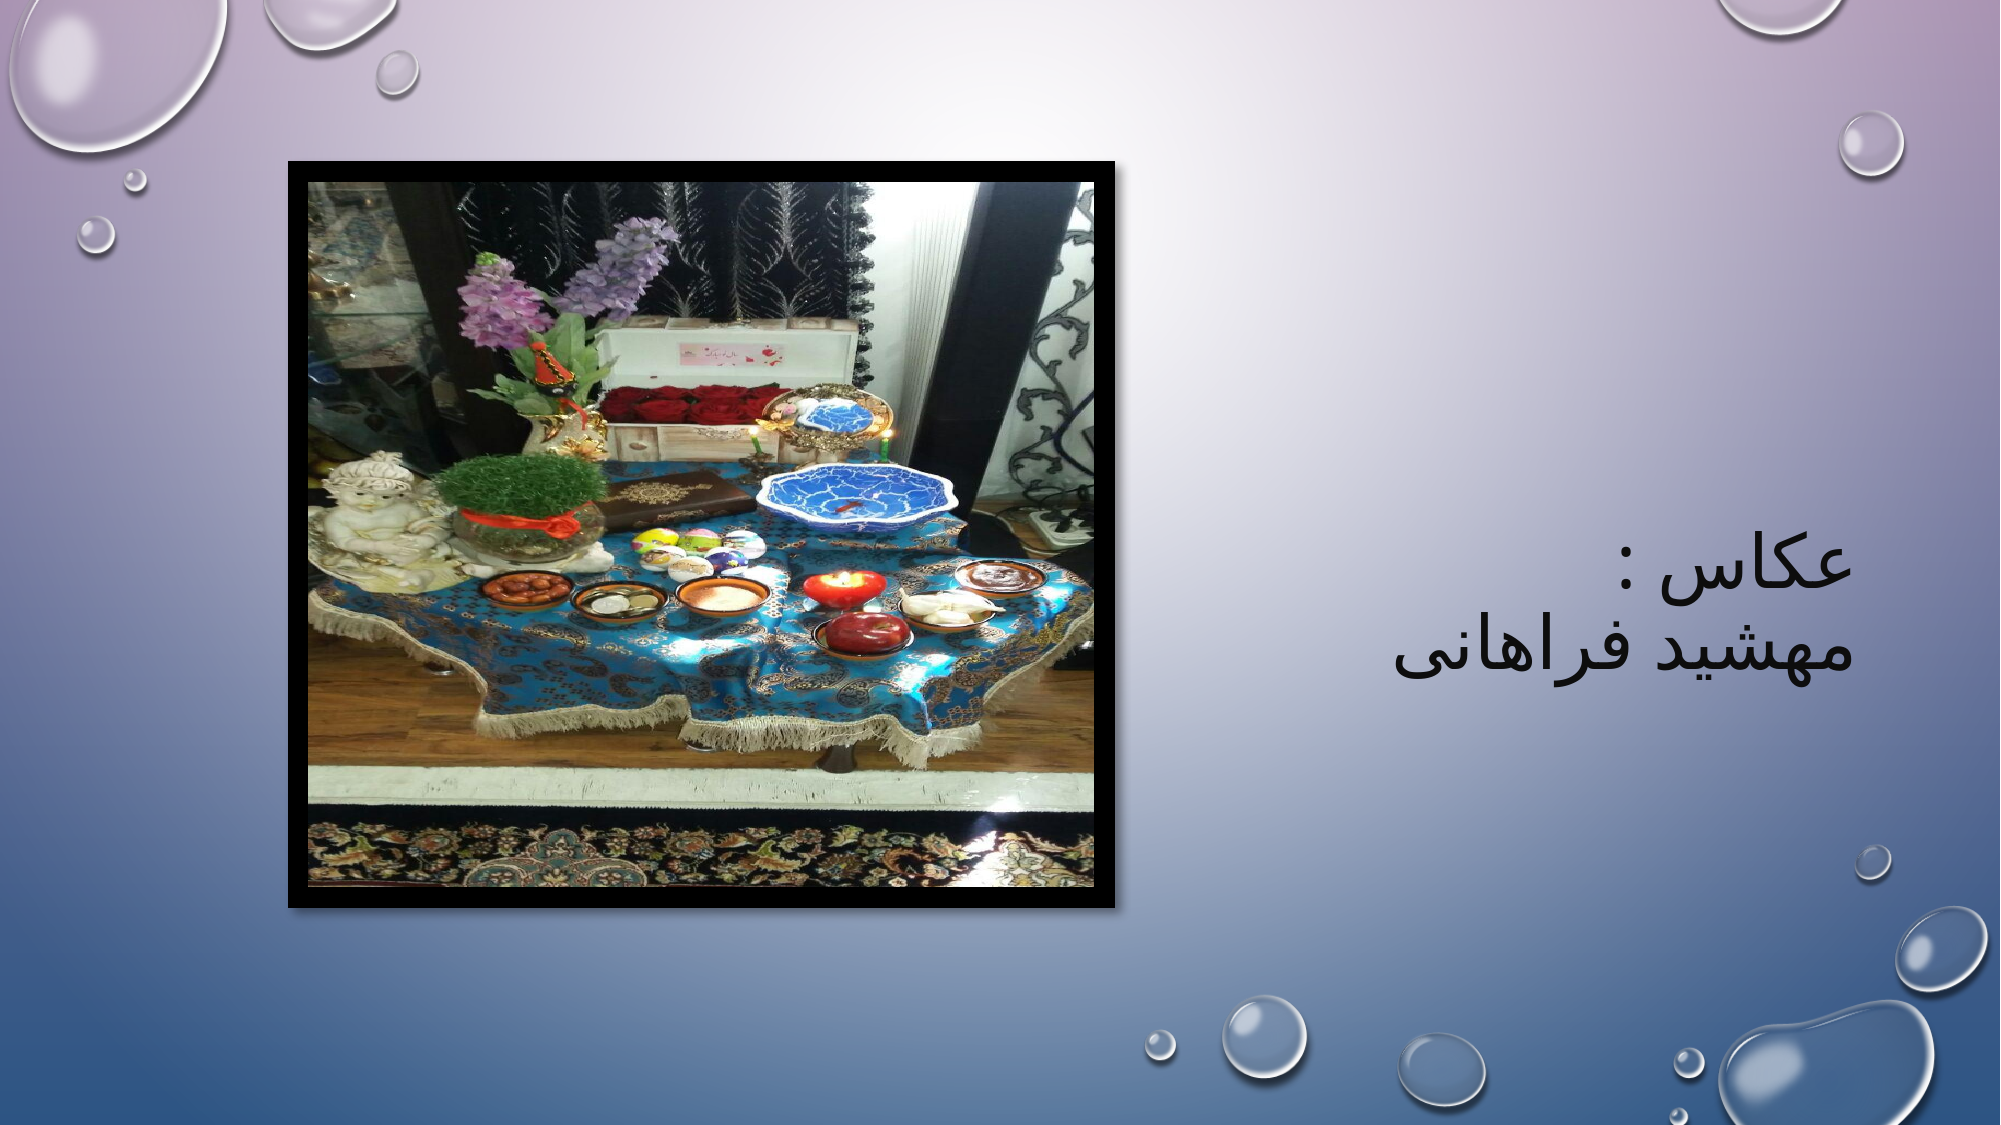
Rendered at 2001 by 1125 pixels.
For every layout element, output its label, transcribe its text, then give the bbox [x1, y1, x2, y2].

title عکاس : مهشید فراهانی [1197, 495, 1873, 714]
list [308, 181, 1095, 888]
picture [0, 0, 2000, 1125]
